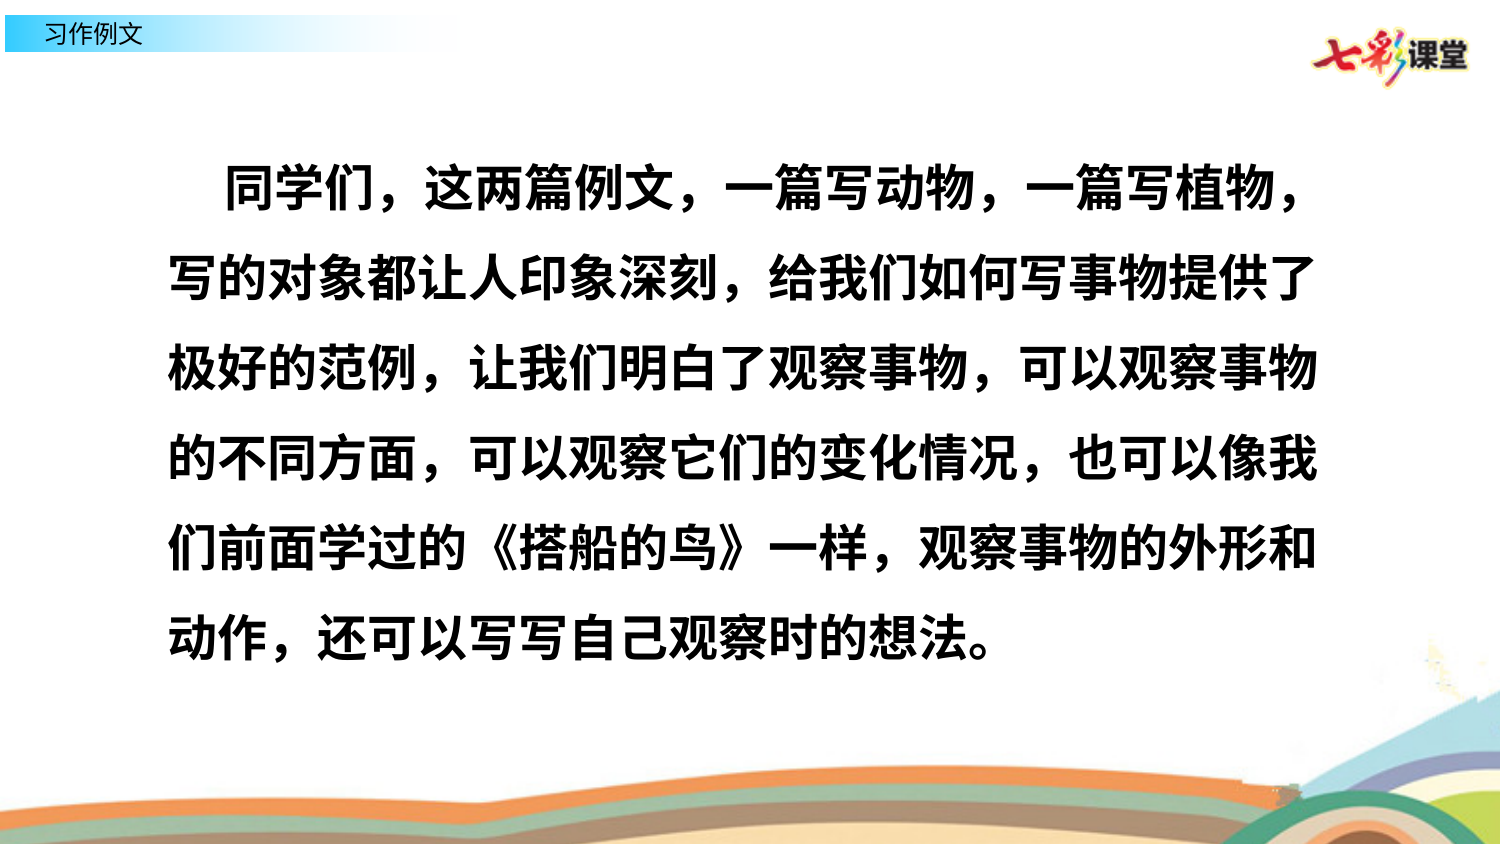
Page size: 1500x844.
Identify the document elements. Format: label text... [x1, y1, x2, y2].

text_box 同学们，这两篇例文，一篇写动物，一篇写植物，写的对象都让人印象深刻，给我们如何写事物提供了极好的范例，让我们明白了观察事物，可以观察事物的不同方面，可以观察它们的变化情况，也可以像我们前面学过的《搭船的鸟》一样，观察事物的外形和动作，还可以写写自己观察时的想法。 [153, 119, 1347, 674]
picture [1308, 14, 1477, 95]
picture [0, 572, 1500, 844]
